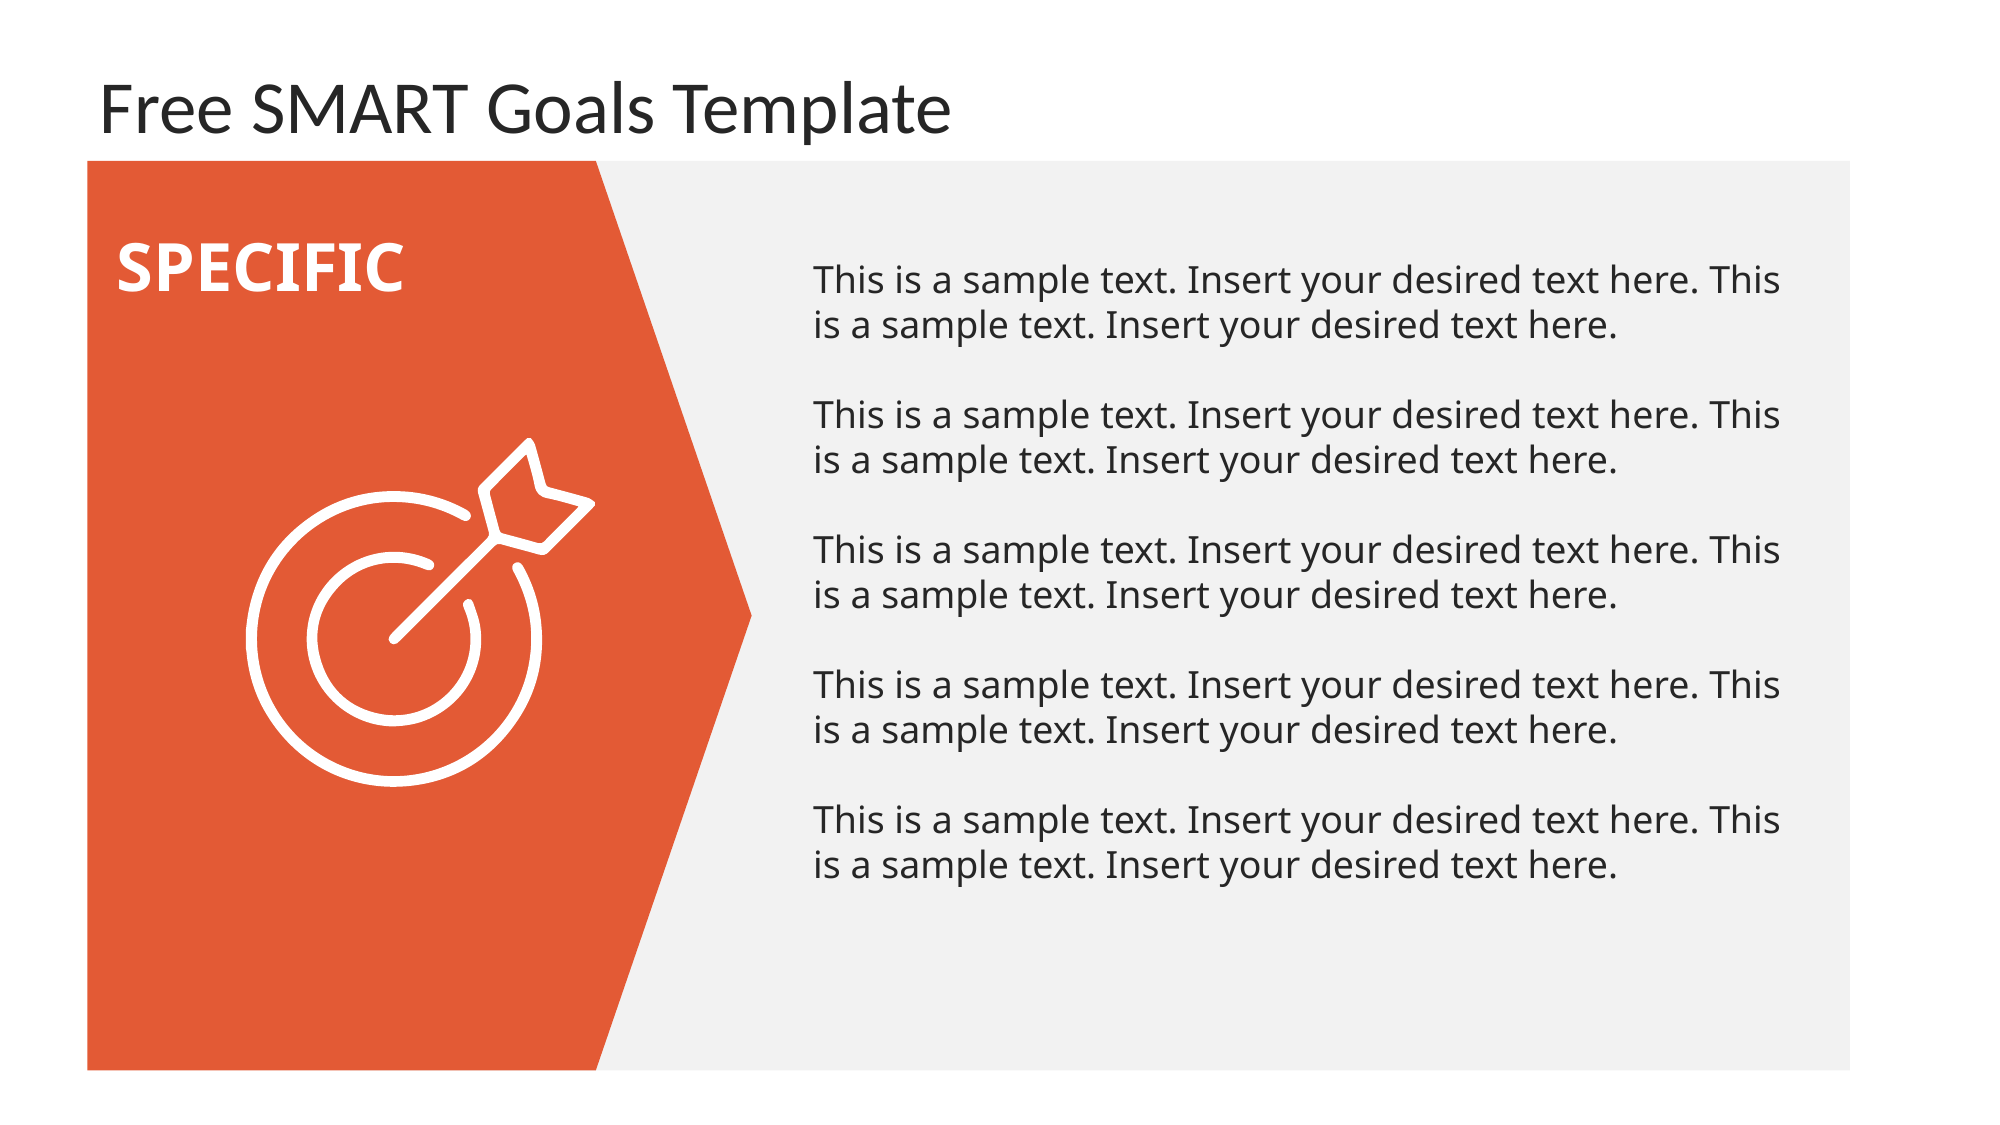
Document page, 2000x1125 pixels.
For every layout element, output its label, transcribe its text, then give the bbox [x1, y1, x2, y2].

text_box [598, 162, 1852, 1072]
title Free SMART Goals Template [99, 45, 1900, 162]
text_box [85, 158, 754, 1073]
text_box SPECIFIC [116, 222, 484, 308]
text_box This is a sample text. Insert your desired text here. This is a sample text. Insert your desired text here. This is a sample text. Insert your desired text here. This is a sample text. Insert your desired text here. This is a sample text. Insert your desired text here. This is a sample text. Insert your desired text here. This is a sample text. Insert your desired text here. This is a sample text. Insert your desired text here. This is a sample text. Insert your desired text here. This is a sample text. Insert your desired text here. [813, 217, 1792, 1014]
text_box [243, 437, 596, 794]
